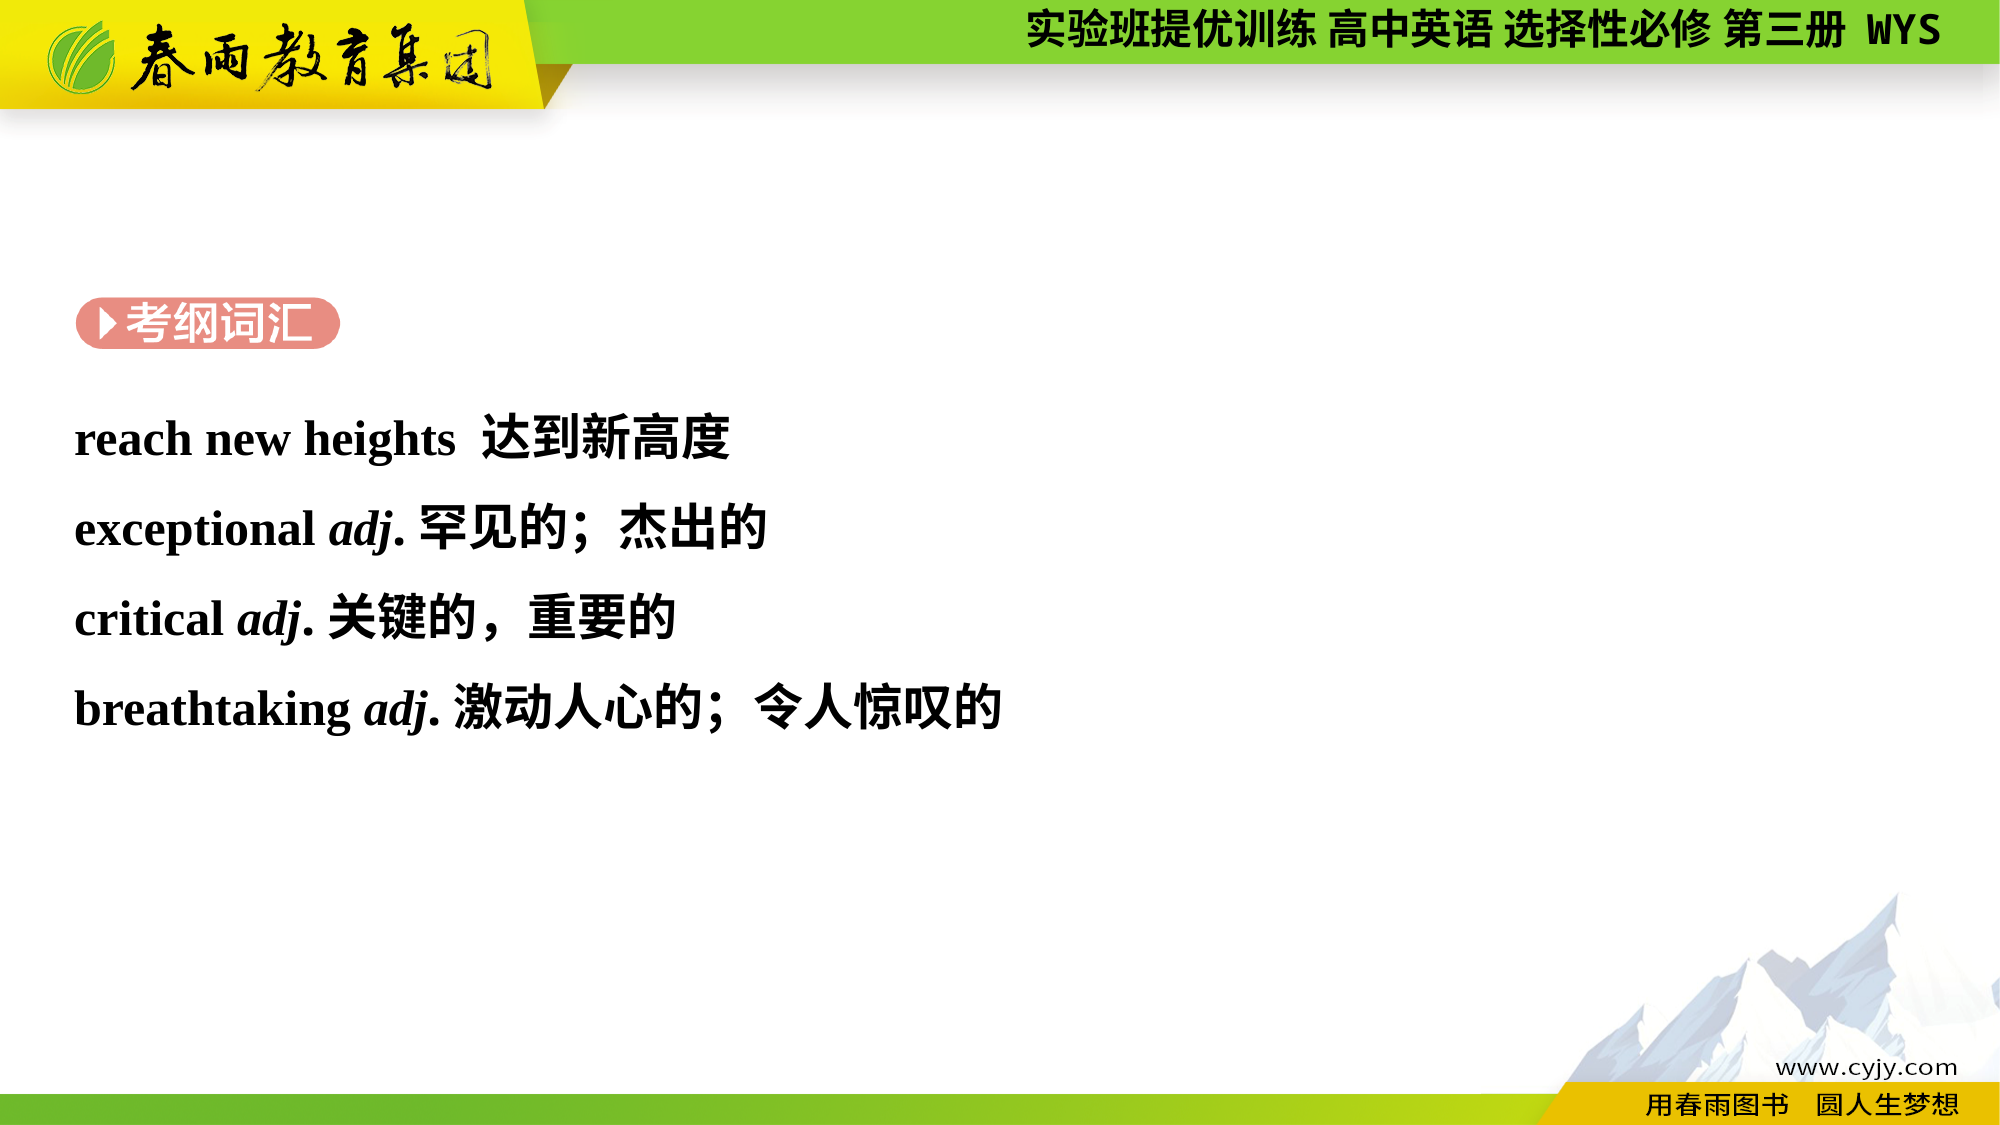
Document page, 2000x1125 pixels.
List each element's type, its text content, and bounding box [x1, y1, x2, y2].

list reach new heights 达到新高度 exceptional adj.罕见的；杰出的 critical adj.关键的，重要的 breathtaking adj.激动人心的；令人惊叹的 [59, 367, 1944, 735]
picture [0, 0, 2000, 1125]
